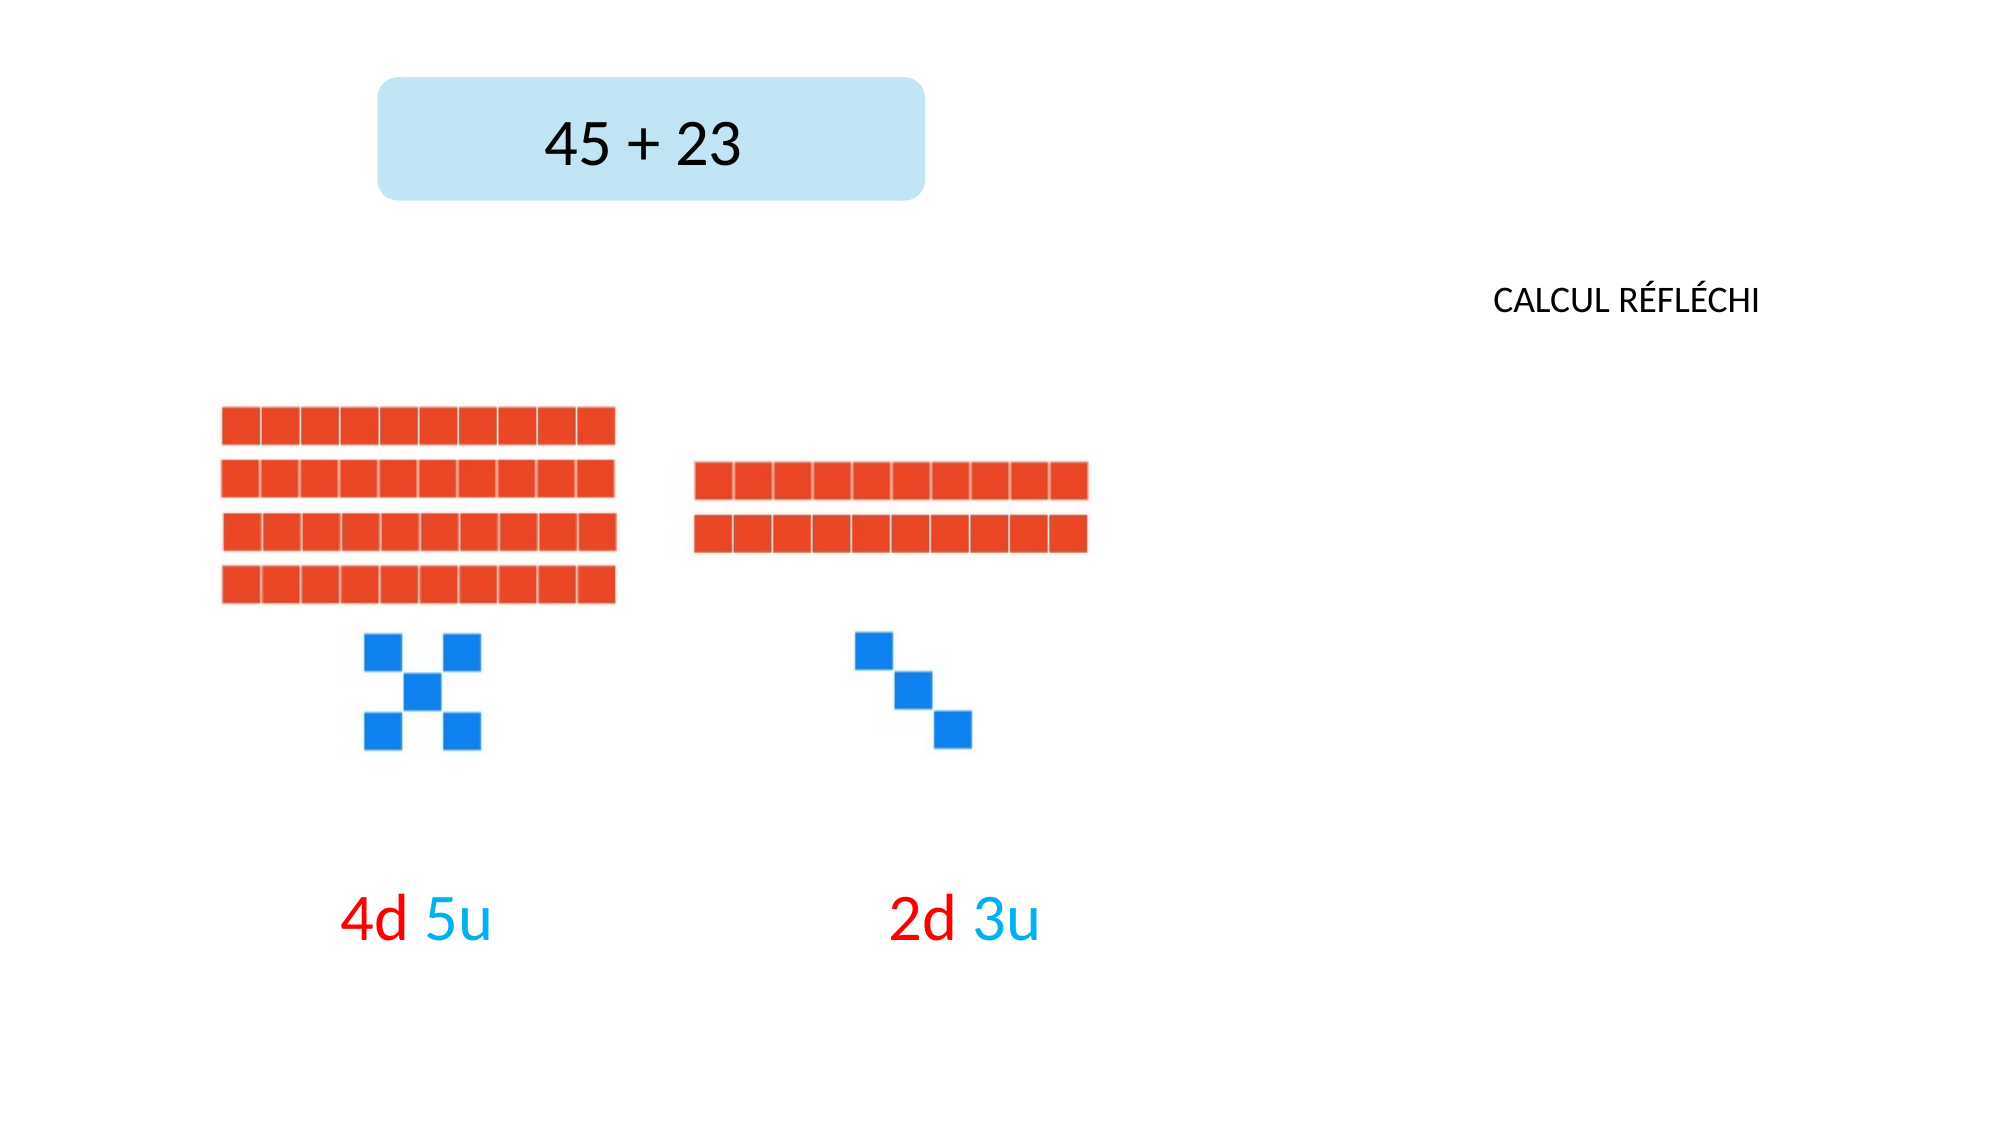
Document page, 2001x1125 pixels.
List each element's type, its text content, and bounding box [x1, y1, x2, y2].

text_box 2d 3u [799, 866, 1131, 961]
text_box 4d 5u [259, 866, 591, 961]
picture [142, 328, 1169, 831]
text_box CALCUL RÉFLÉCHI [1478, 268, 1786, 328]
text_box 45 + 23 [375, 75, 927, 203]
